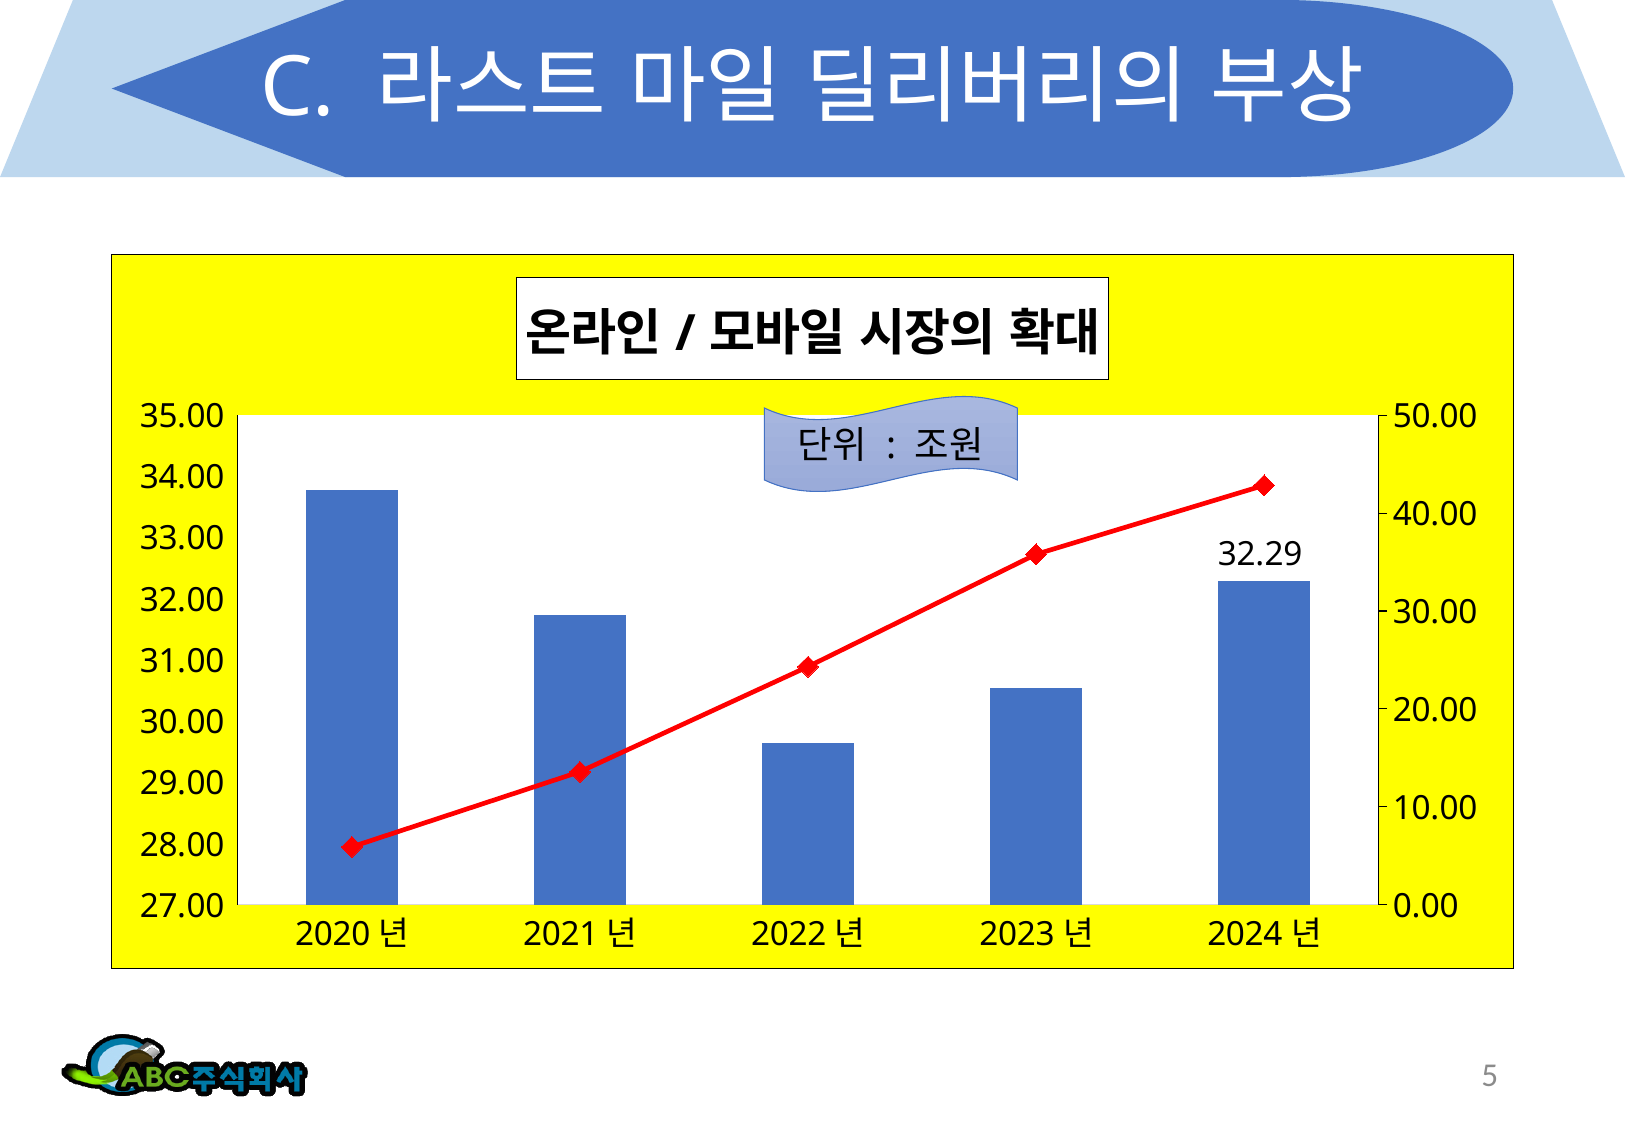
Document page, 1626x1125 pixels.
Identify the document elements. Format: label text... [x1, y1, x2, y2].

chart [111, 254, 1514, 969]
title C. 라스트 마일 딜리버리의 부상 [0, 0, 1625, 178]
picture [50, 1027, 315, 1101]
slide_number 5 [1147, 1042, 1514, 1103]
